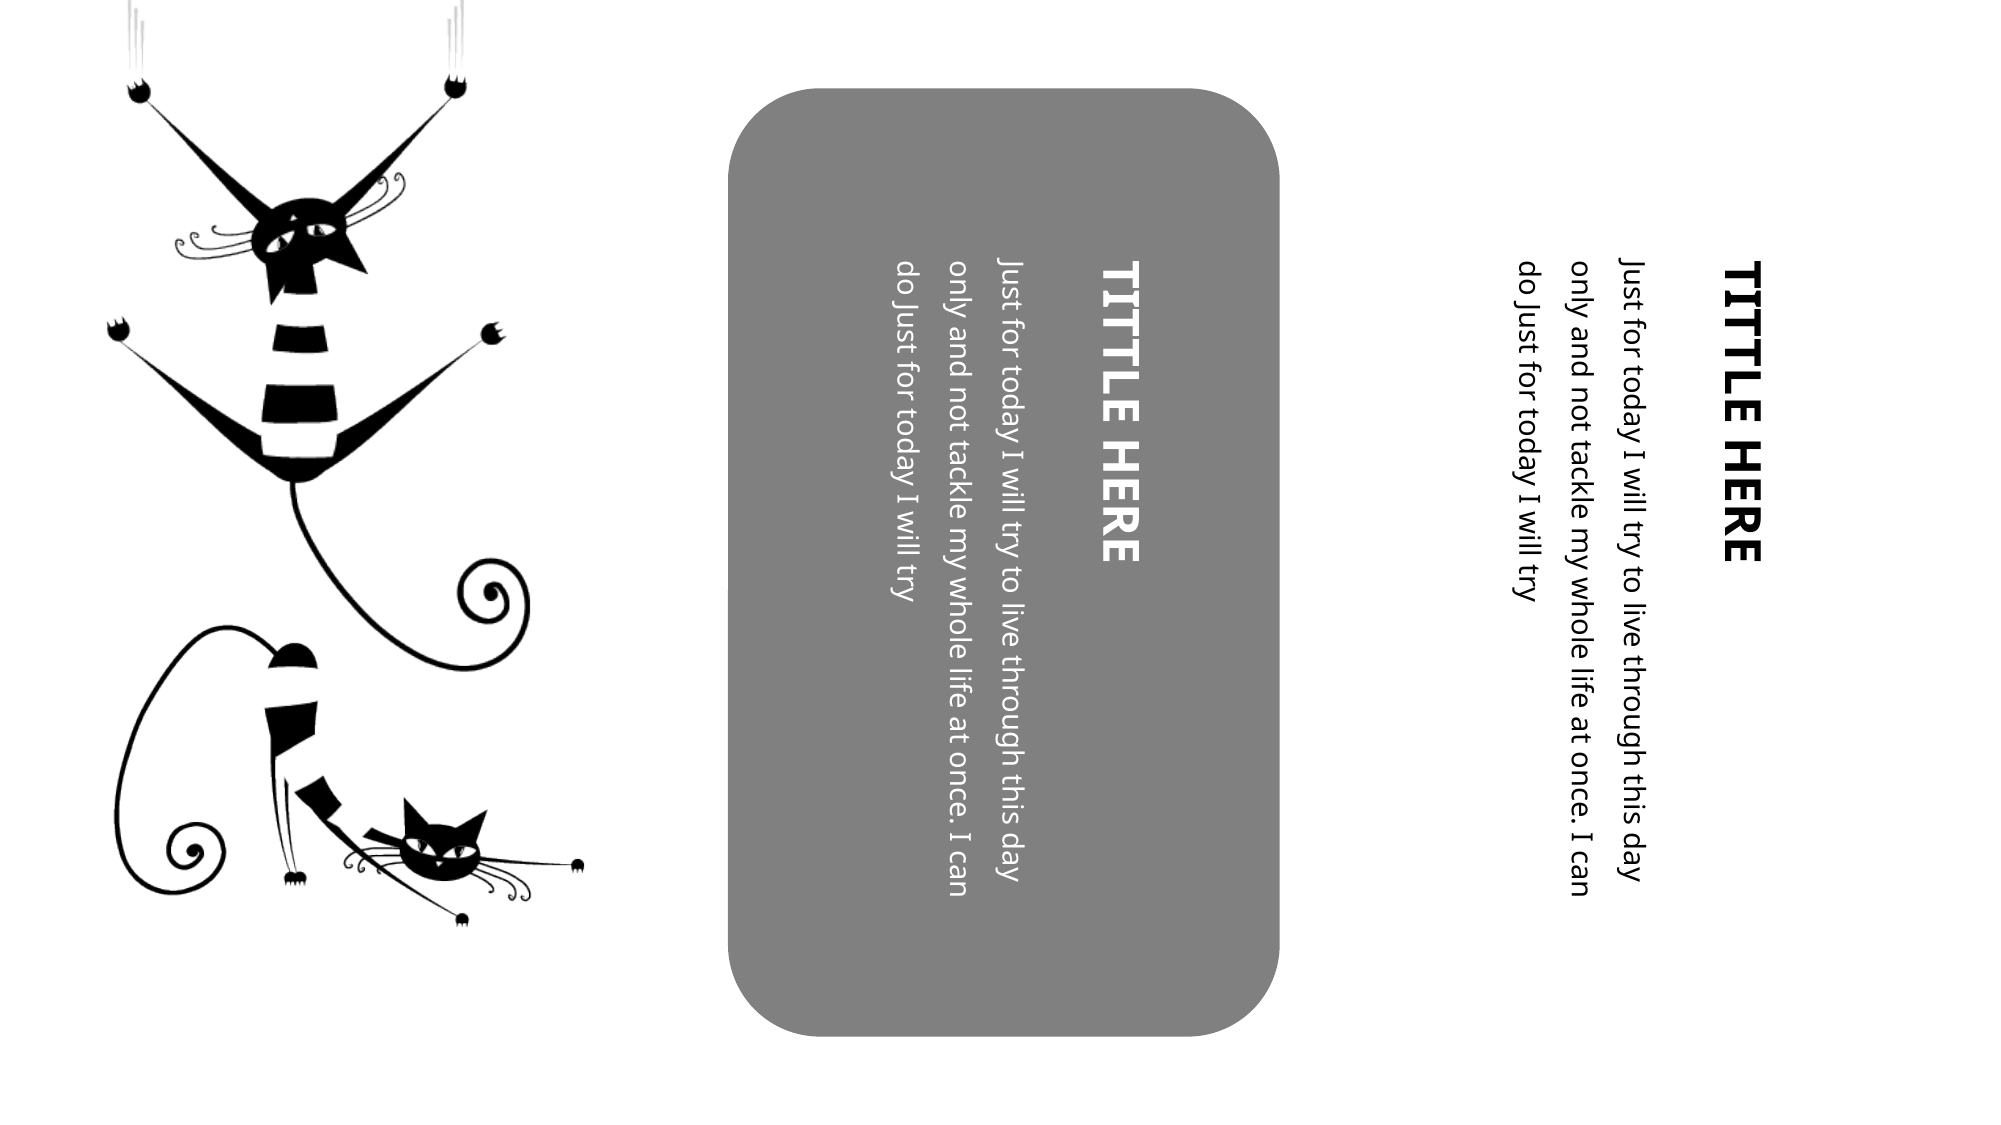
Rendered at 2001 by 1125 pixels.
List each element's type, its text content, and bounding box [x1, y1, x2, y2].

text_box Just for today I will try to live through this day only and not tackle my whole life at once. I can do Just for today I will try [814, 245, 1057, 922]
text_box TITTLE HERE [1069, 245, 1161, 672]
text_box TITTLE HERE [1691, 245, 1783, 672]
text_box Just for today I will try to live through this day only and not tackle my whole life at once. I can do Just for today I will try [1435, 245, 1679, 922]
picture [0, 0, 624, 947]
text_box [726, 87, 1281, 1038]
